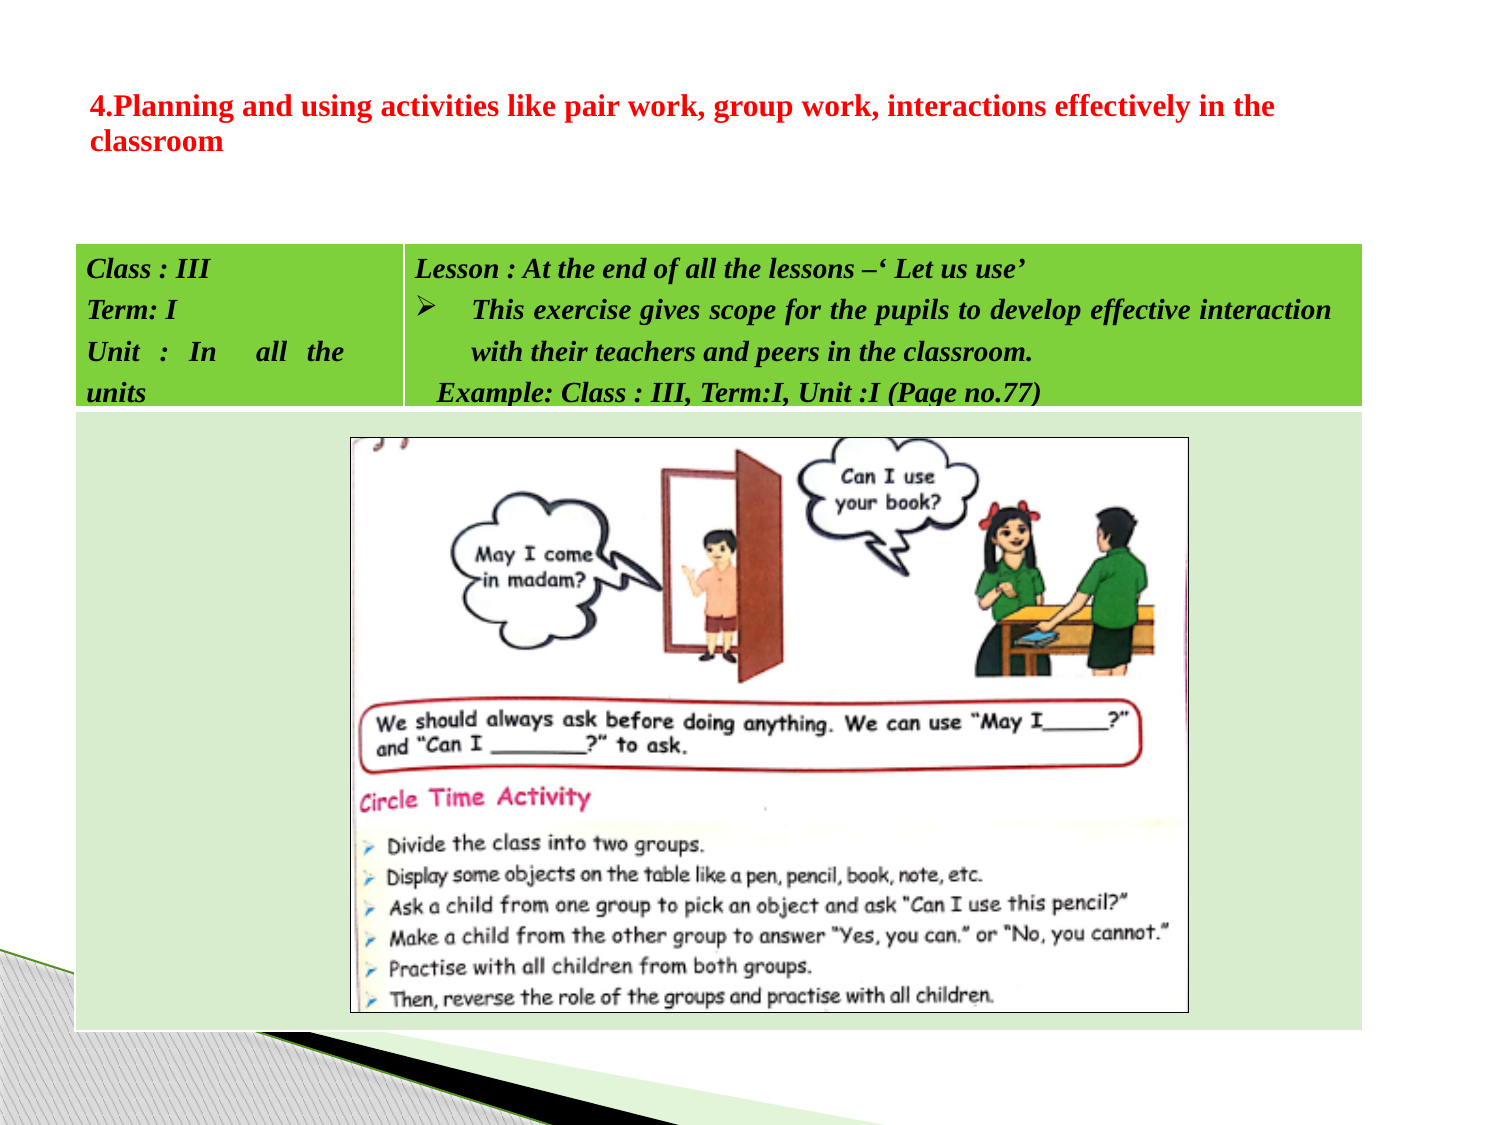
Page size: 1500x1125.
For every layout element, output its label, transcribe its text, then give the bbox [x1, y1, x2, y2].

title 4.Planning and using activities like pair work, group work, interactions effectively in the classroom [75, 45, 1425, 233]
picture [349, 437, 1188, 1013]
table_header Lesson : At the end of all the lessons –‘ Let us use’ This exercise gives scope for the pupils to develop effective interaction with their teachers and peers in the classroom. Example: Class : III, Term:I, Unit :I (Page no.77) [405, 244, 1362, 406]
table_header Class : III Term: I Unit : In all the units [76, 244, 403, 406]
table_cell [76, 412, 1362, 1030]
